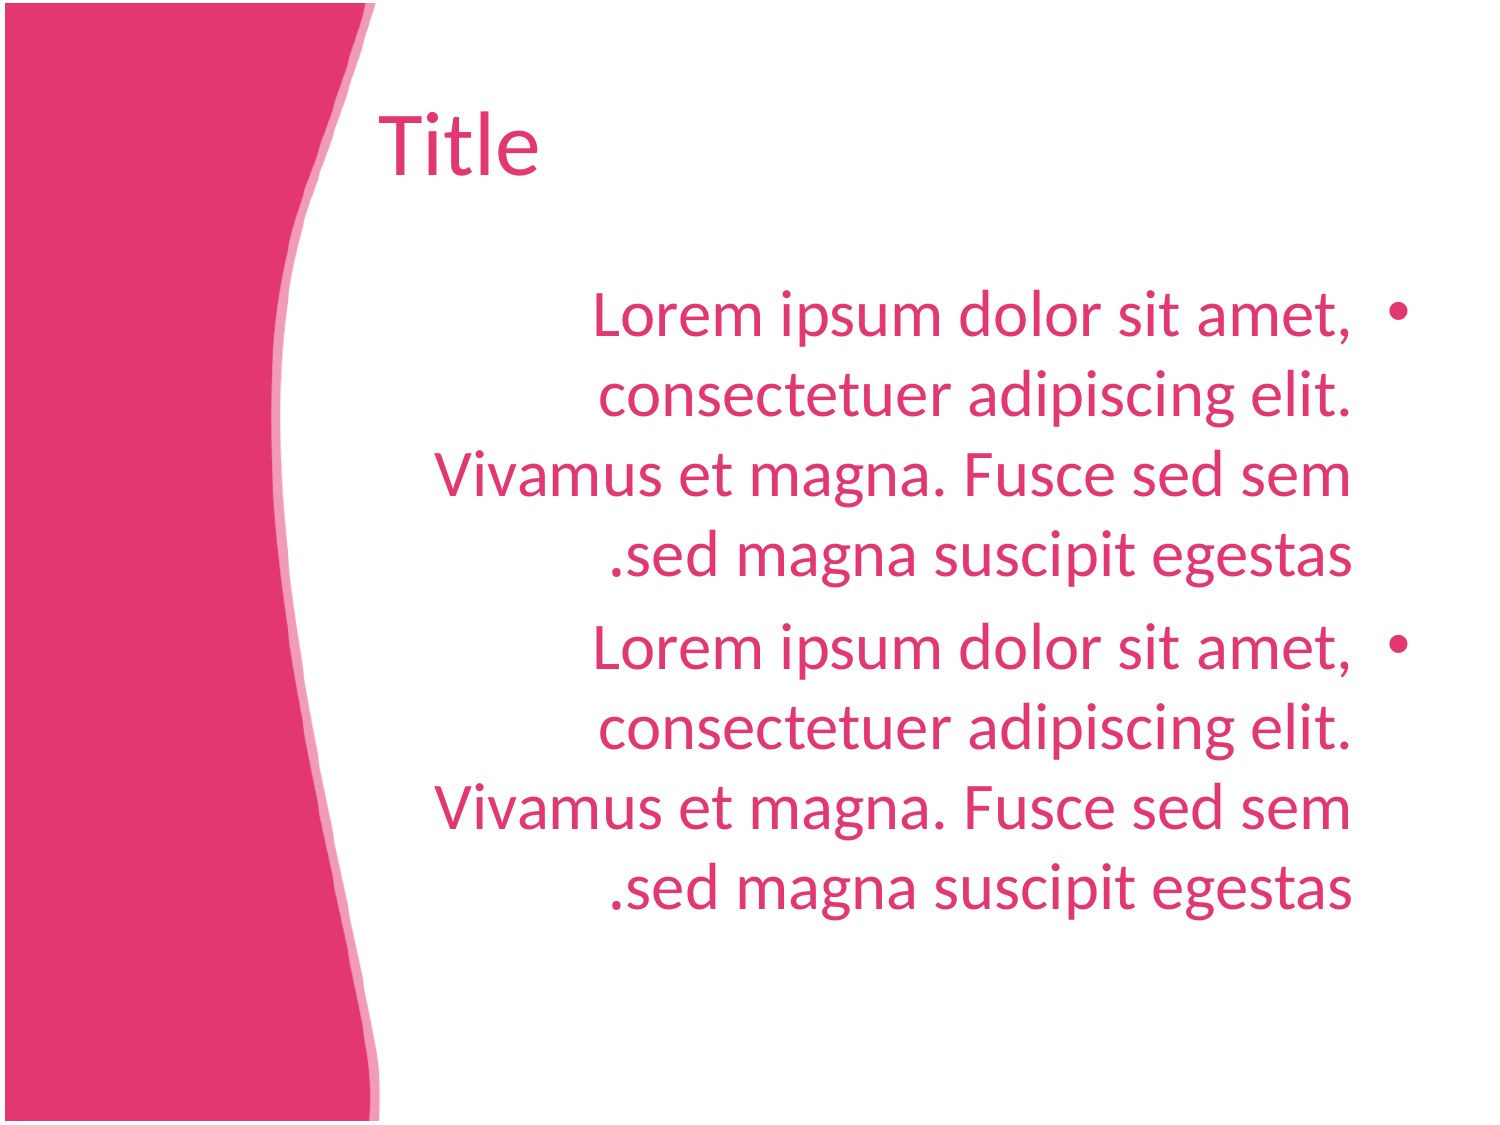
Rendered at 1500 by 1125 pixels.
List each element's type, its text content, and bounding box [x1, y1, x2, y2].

list Lorem ipsum dolor sit amet, consectetuer adipiscing elit. Vivamus et magna. Fusce sed sem sed magna suscipit egestas. Lorem ipsum dolor sit amet, consectetuer adipiscing elit. Vivamus et magna. Fusce sed sem sed magna suscipit egestas. [363, 262, 1425, 1005]
picture [0, 0, 1500, 1125]
title Title [363, 45, 1425, 233]
